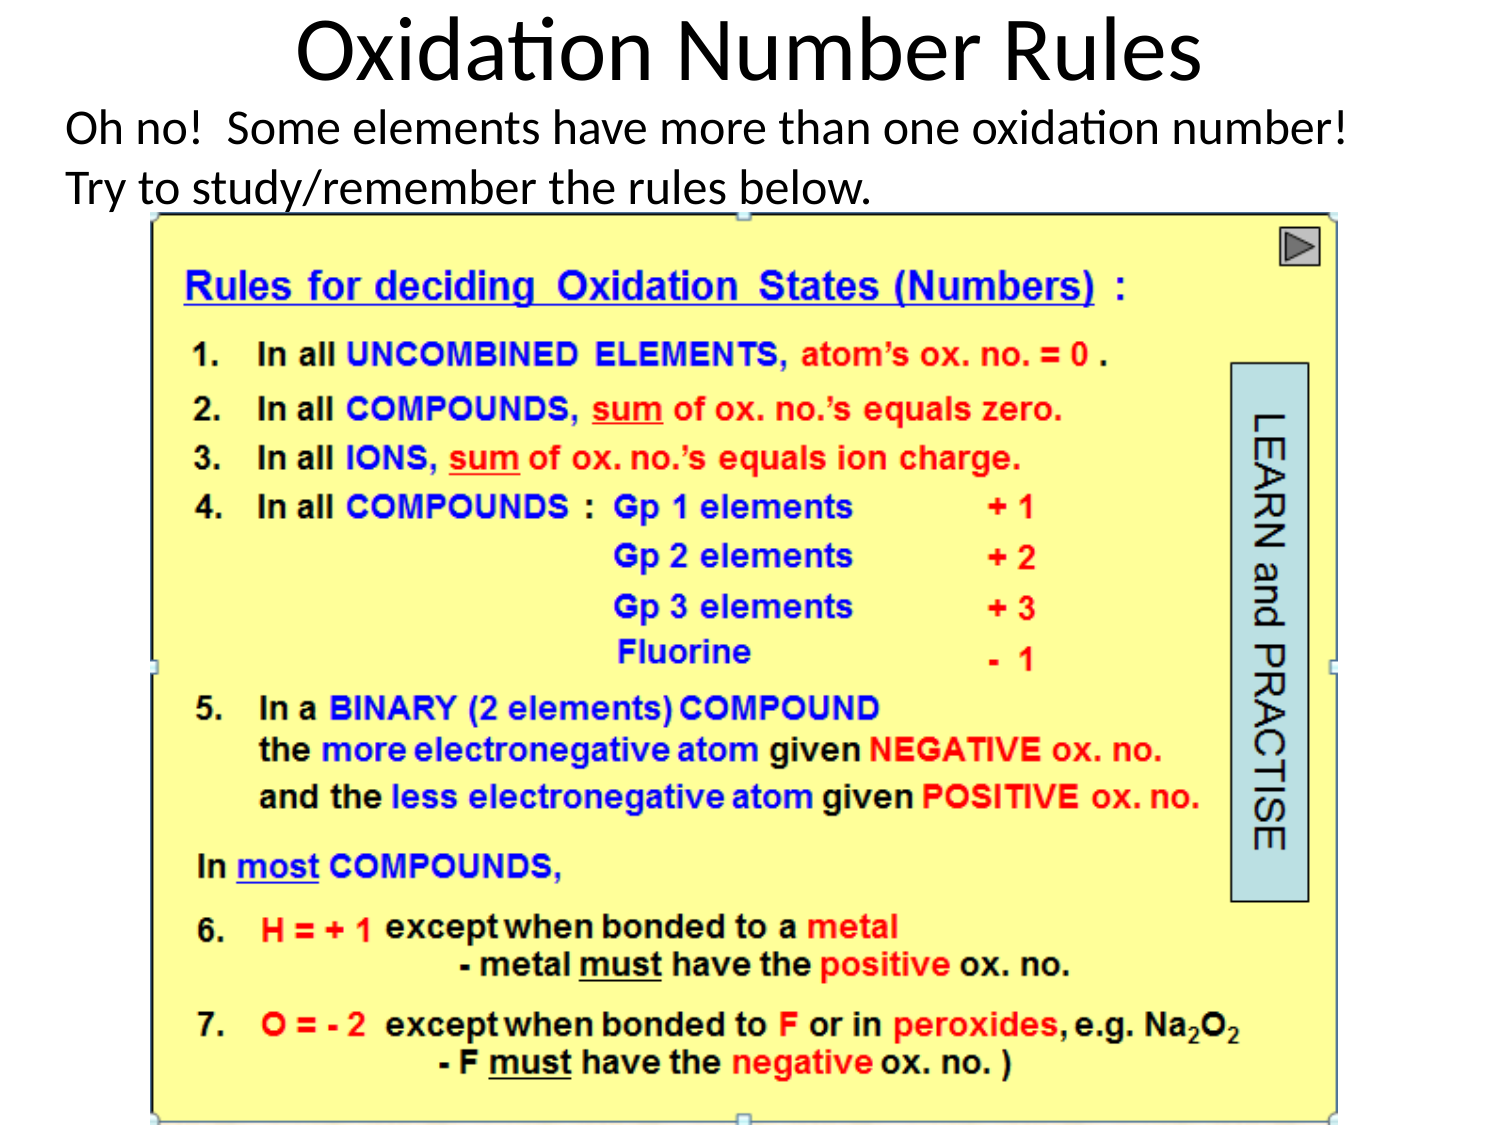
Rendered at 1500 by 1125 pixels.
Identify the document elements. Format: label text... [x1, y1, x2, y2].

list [149, 211, 1338, 1125]
list Oh no! Some elements have more than one oxidation number! Try to study/remember the rules below. [50, 87, 1388, 238]
title Oxidation Number Rules [75, 0, 1425, 138]
